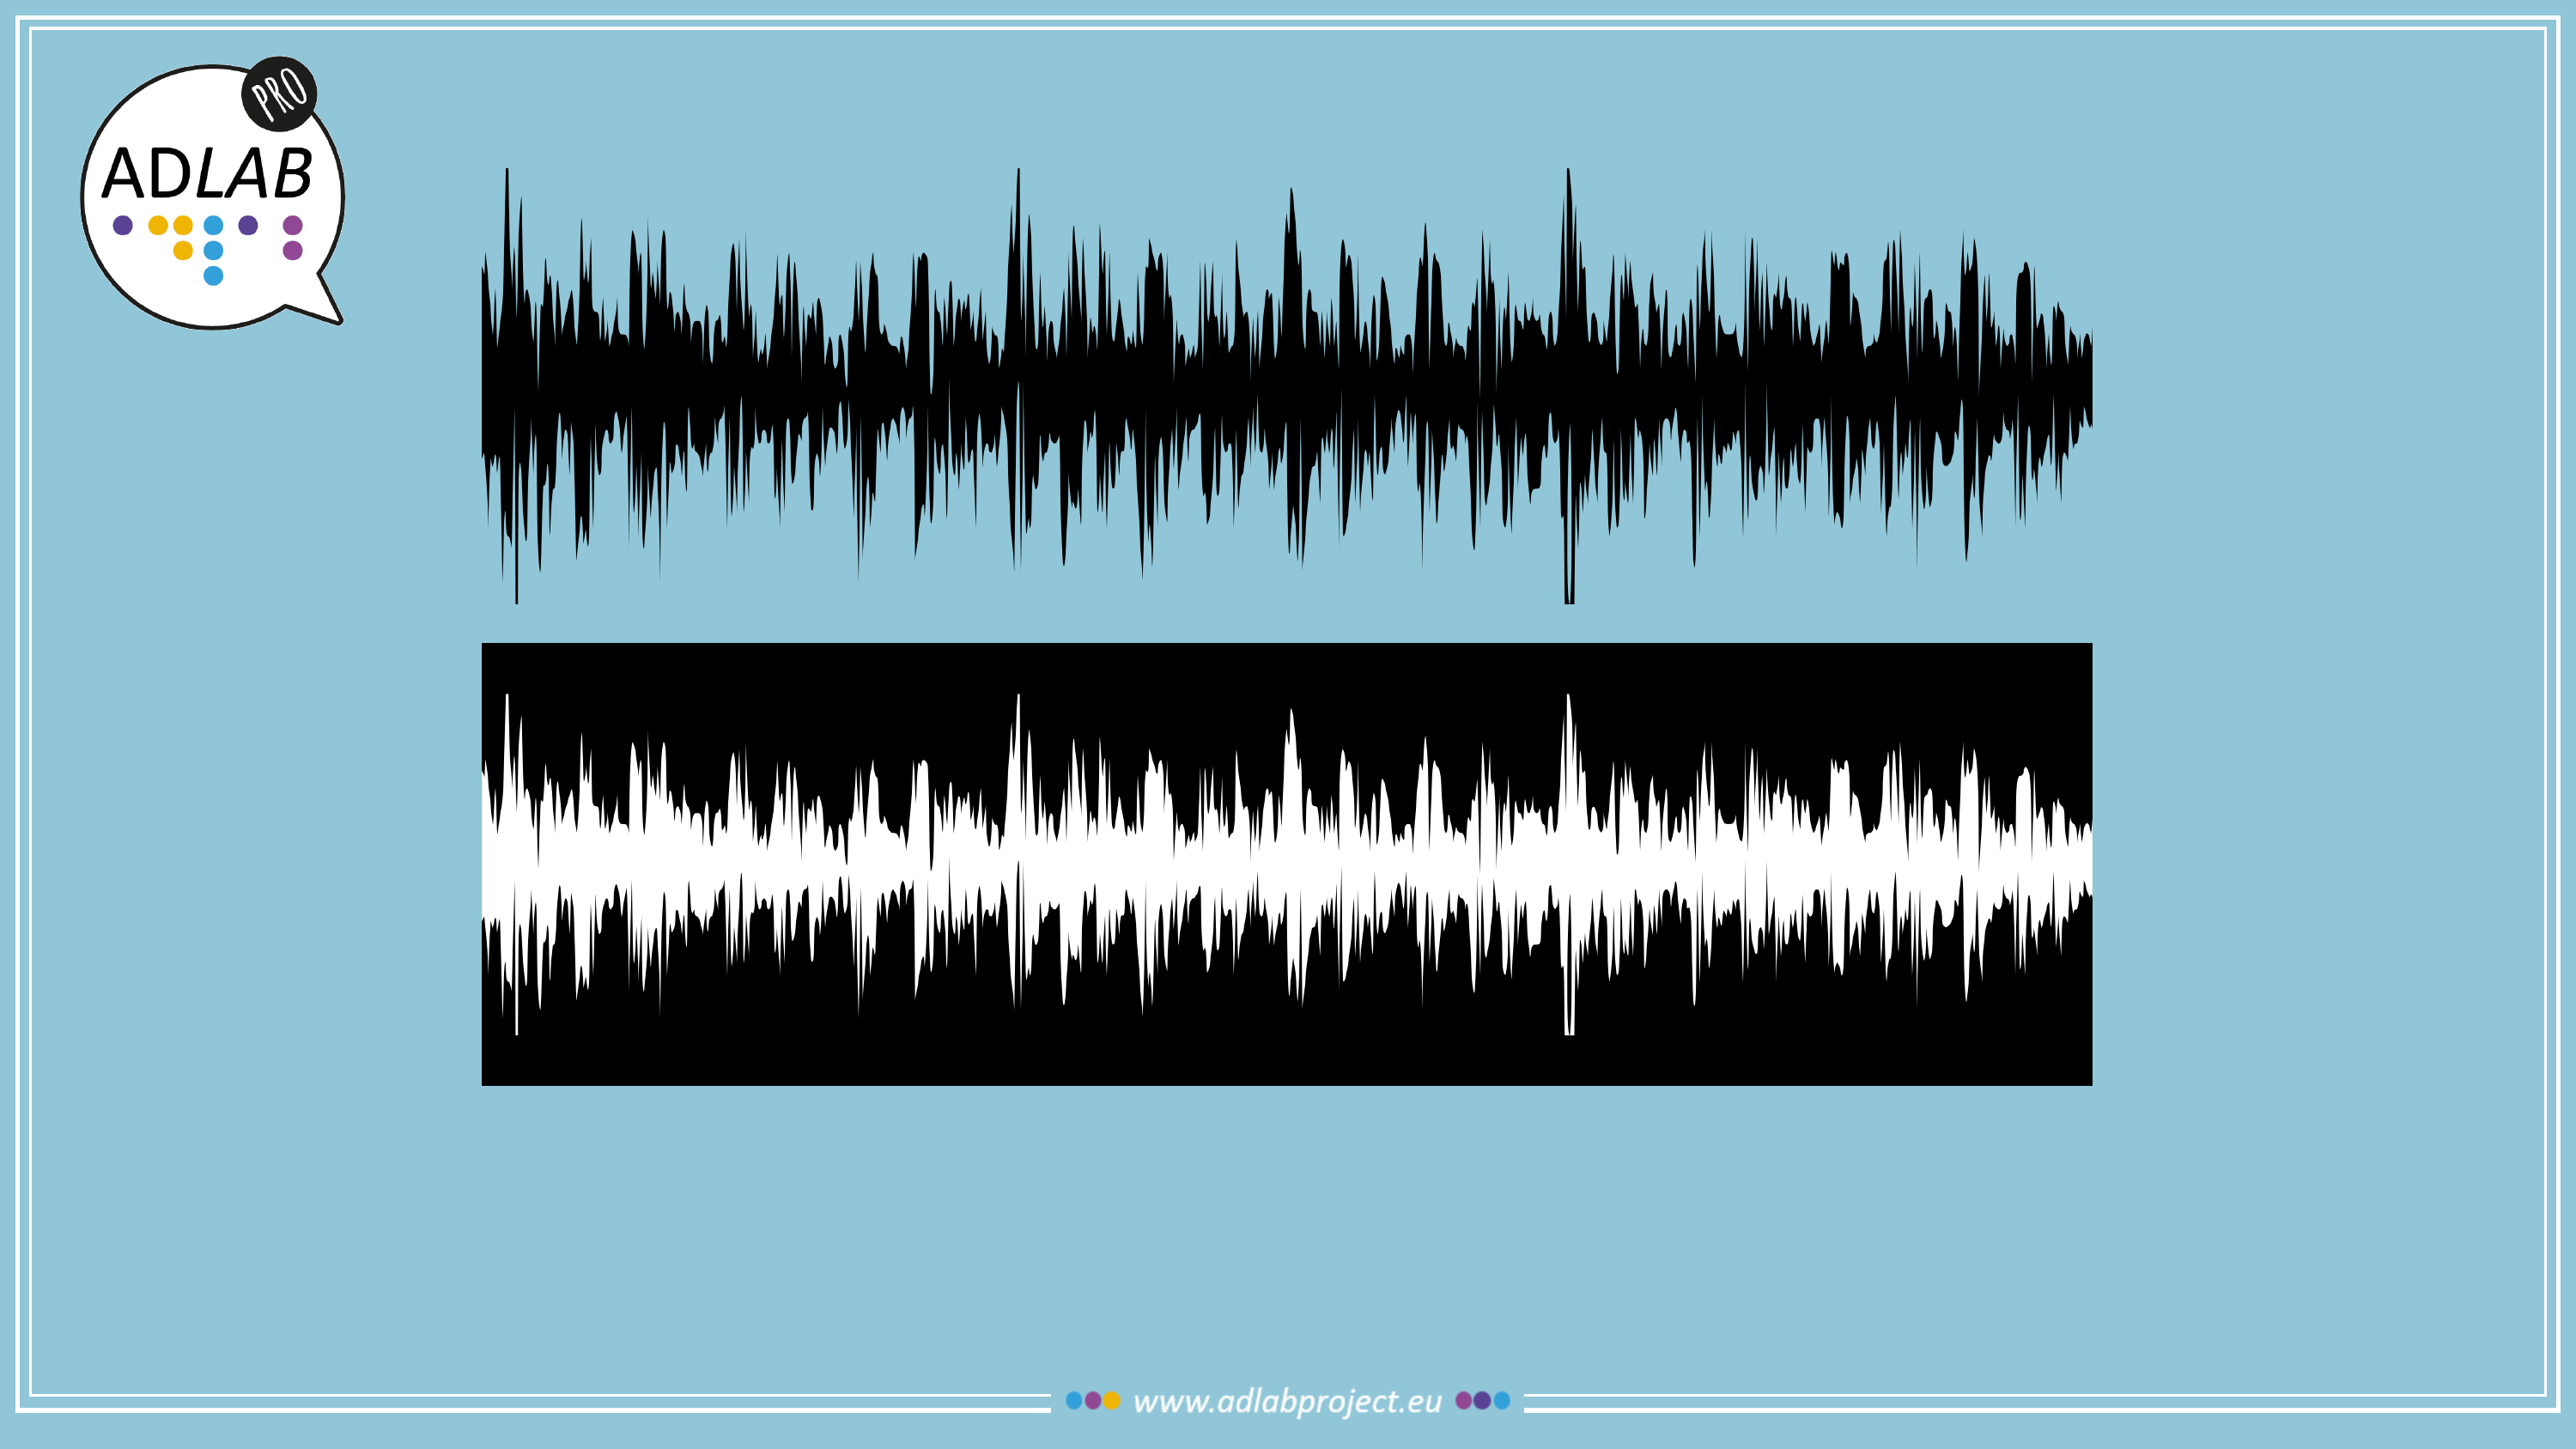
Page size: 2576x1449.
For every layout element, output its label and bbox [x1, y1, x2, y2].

picture [72, 49, 353, 330]
picture [482, 168, 2093, 604]
picture [1051, 1378, 1524, 1429]
picture [482, 643, 2093, 1086]
